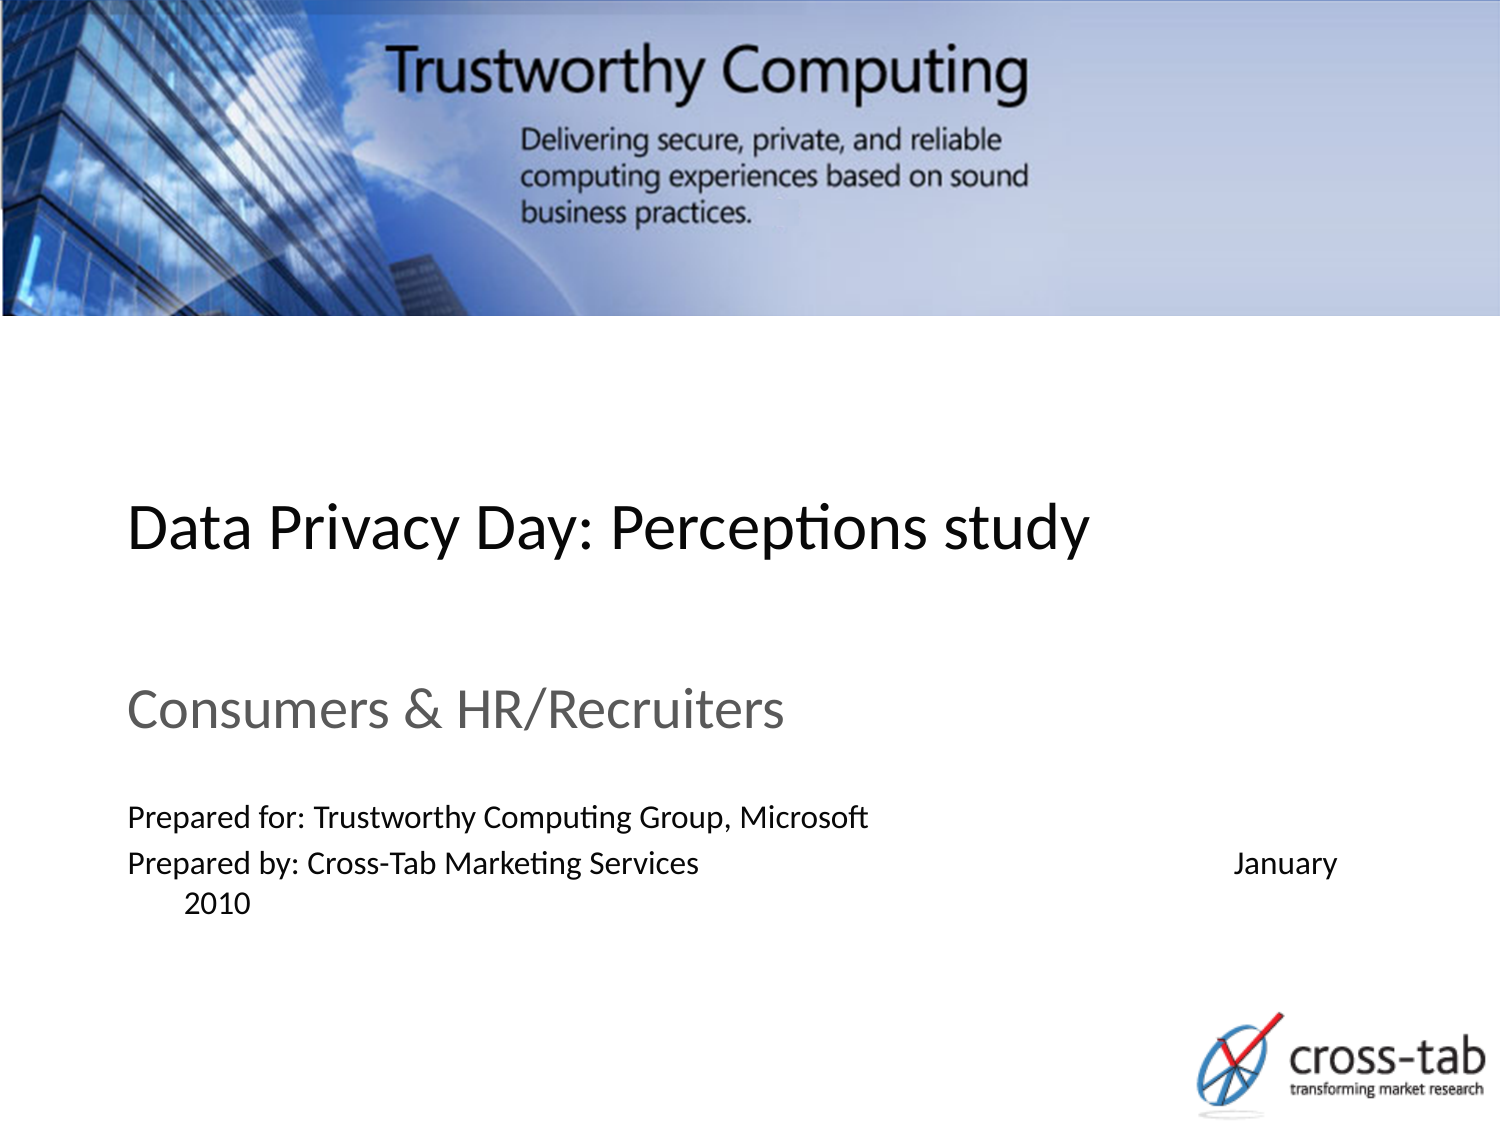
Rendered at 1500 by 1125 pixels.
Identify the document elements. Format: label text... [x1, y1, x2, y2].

picture [0, 0, 1500, 317]
title Data Privacy Day: Perceptions study [112, 449, 1388, 650]
picture [1183, 1003, 1498, 1125]
list Prepared for: Trustworthy Computing Group, Microsoft Prepared by: Cross-Tab Marketing Services January 2010 [112, 787, 1388, 950]
subtitle Consumers & HR/Recruiters [112, 662, 1388, 775]
